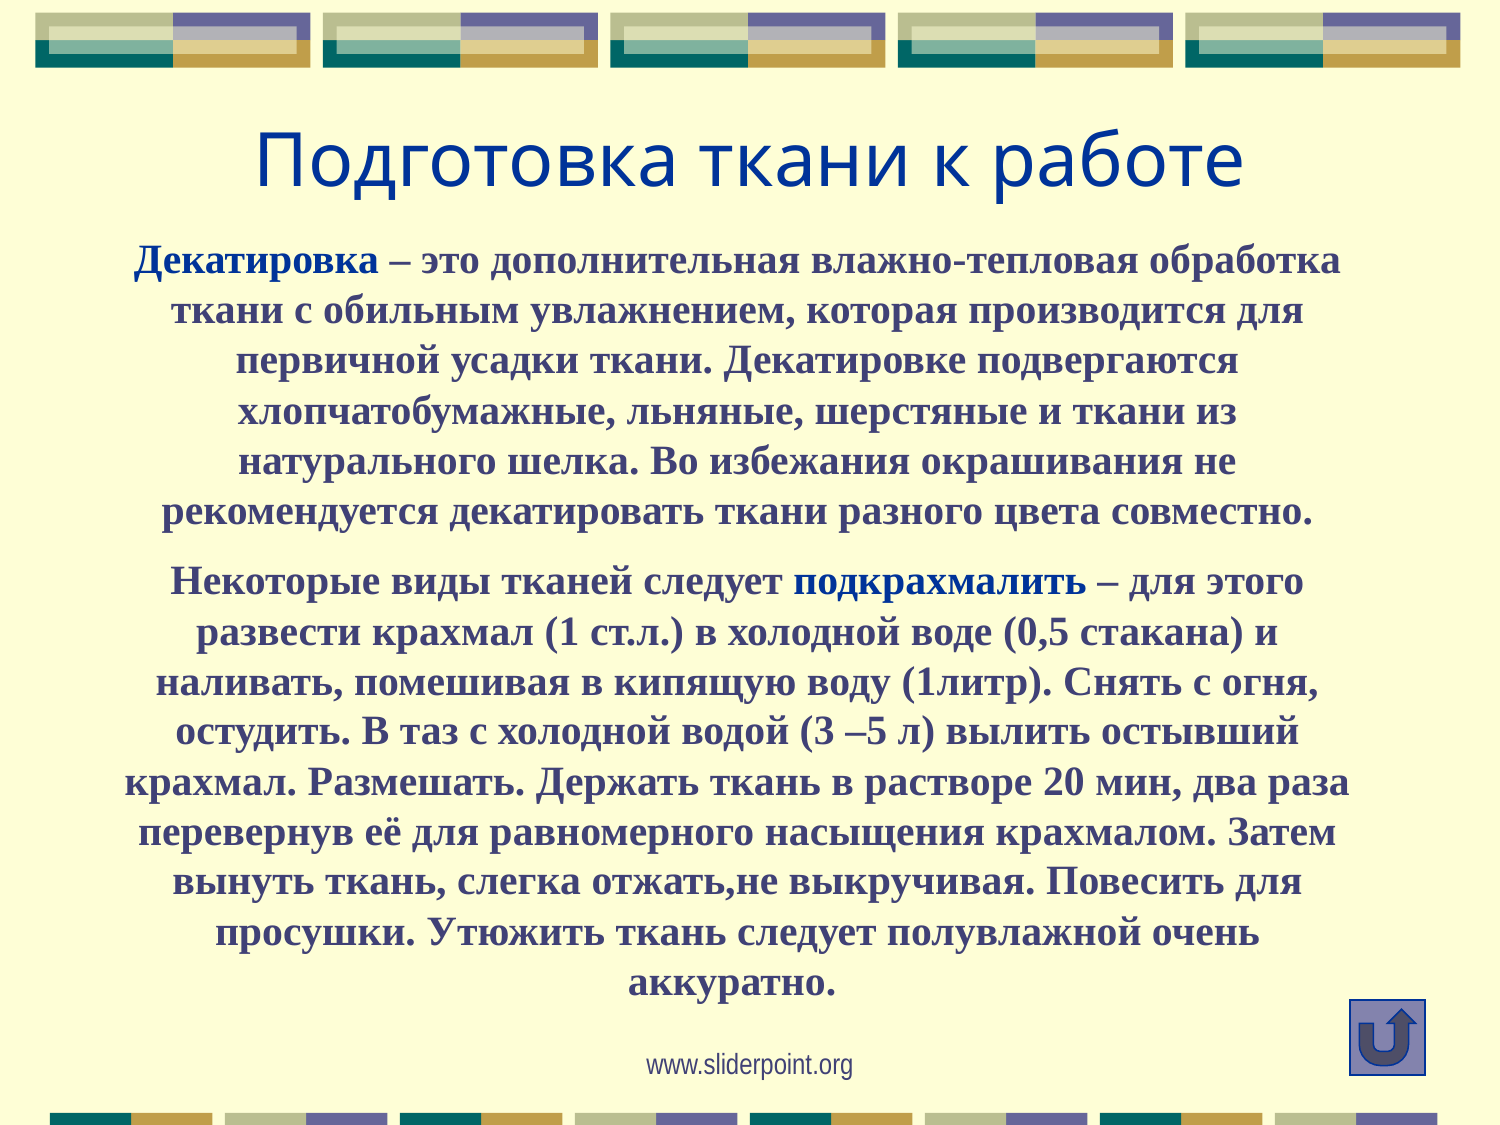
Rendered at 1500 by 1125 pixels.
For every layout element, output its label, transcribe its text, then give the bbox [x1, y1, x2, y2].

footer www.sliderpoint.org [512, 1012, 988, 1088]
text_box [1349, 999, 1425, 1075]
text_box Декатировка – это дополнительная влажно-тепловая обработка ткани с обильным увлажнением, которая производится для первичной усадки ткани. Декатировке подвергаются хлопчатобумажные, льняные, шерстяные и ткани из натурального шелка. Во избежания окрашивания не рекомендуется декатировать ткани разного цвета совместно. Некоторые виды тканей следует подкрахмалить – для этого развести крахмал (1 ст.л.) в холодной воде (0,5 стакана) и наливать, помешивая в кипящую воду (1литр). Снять с огня, остудить. В таз с холодной водой (3 –5 л) вылить остывший крахмал. Размешать. Держать ткань в растворе 20 мин, два раза перевернув её для равномерного насыщения крахмалом. Затем вынуть ткань, слегка отжать,не выкручивая. Повесить для просушки. Утюжить ткань следует полувлажной очень аккуратно. [99, 224, 1375, 1011]
title Подготовка ткани к работе [112, 99, 1388, 213]
